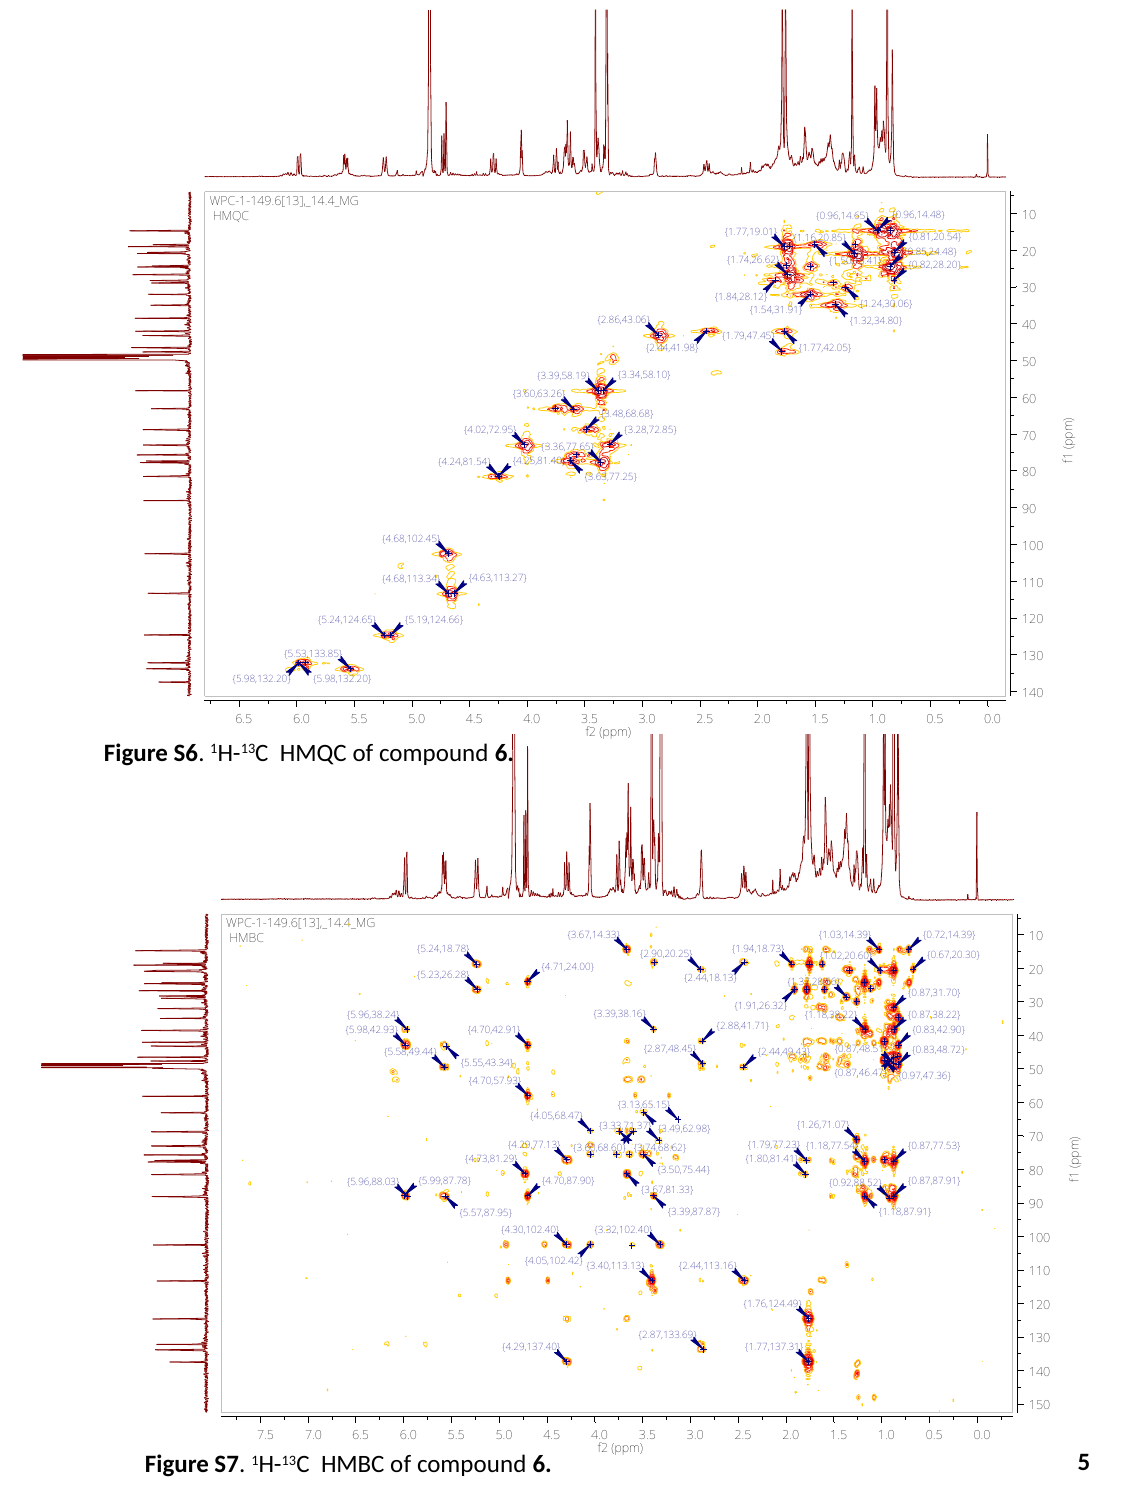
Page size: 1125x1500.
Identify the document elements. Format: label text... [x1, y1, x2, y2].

text_box Figure S7. 1H-13C HMBC of compound 6. [130, 1463, 622, 1486]
slide_number 5 [852, 1420, 1106, 1500]
picture [12, 0, 1090, 1463]
